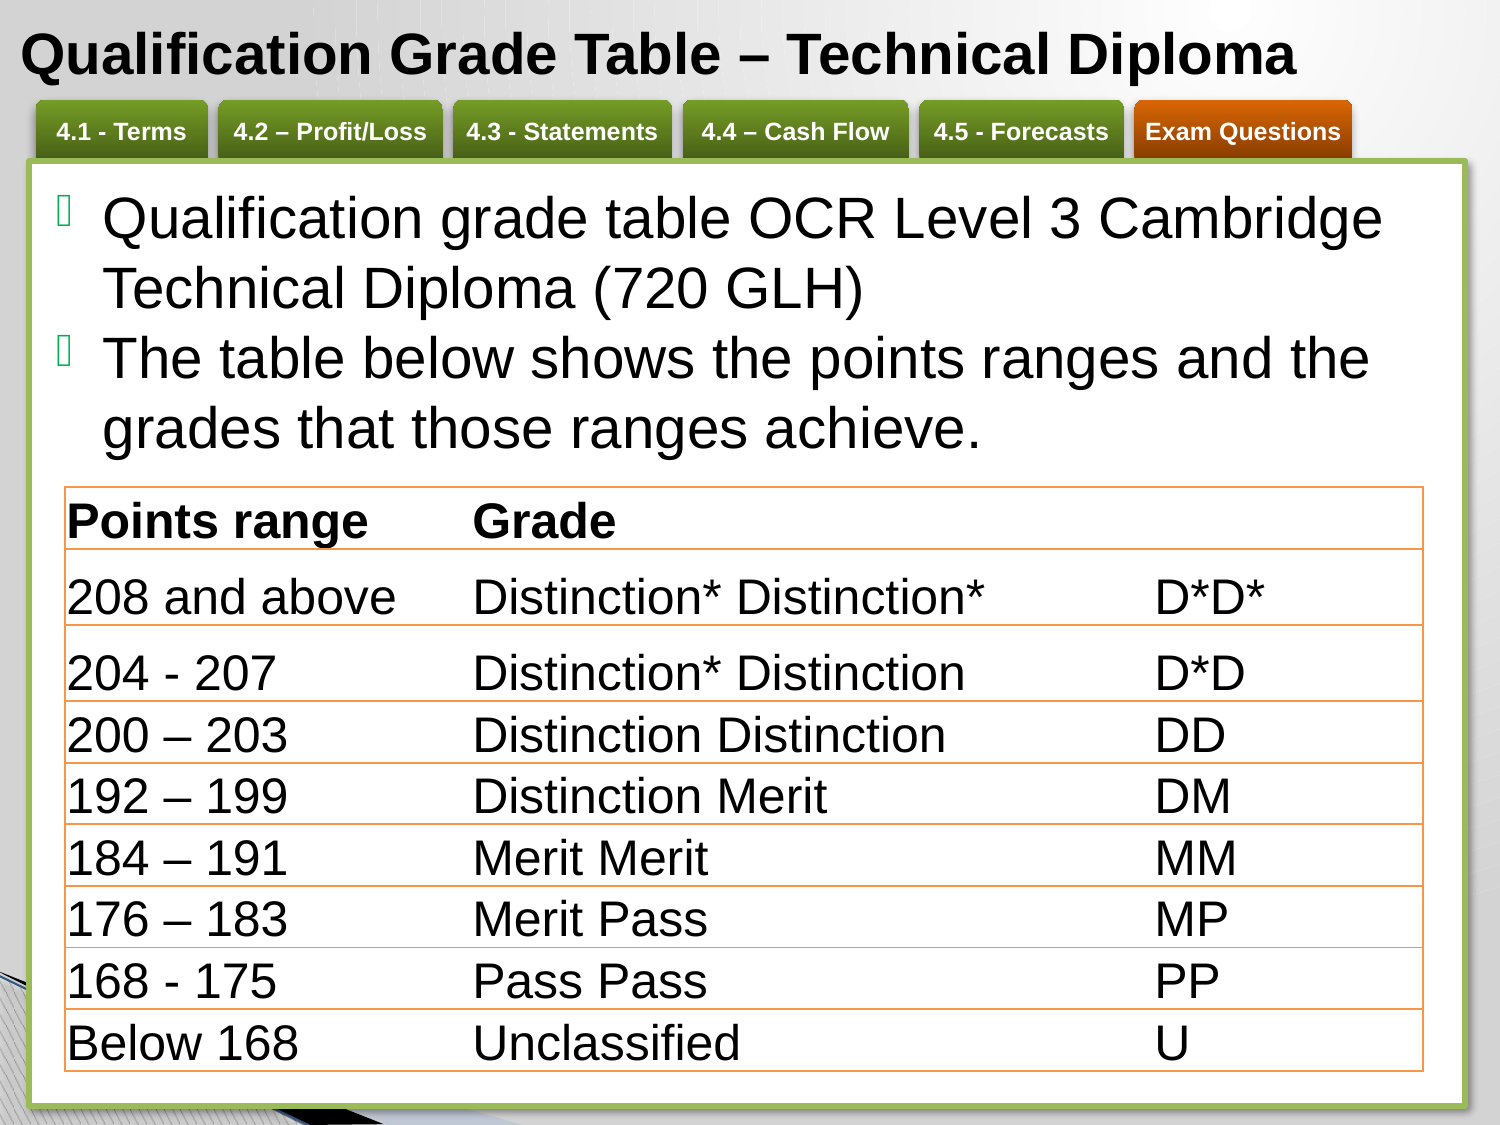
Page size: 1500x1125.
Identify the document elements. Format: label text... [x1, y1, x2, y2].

picture [281, 1114, 303, 1125]
table_cell Merit Merit [471, 825, 1153, 885]
table_cell 168 - 175 [66, 948, 471, 1008]
text_box Qualification grade table OCR Level 3 Cambridge Technical Diploma (720 GLH) The table below shows the points ranges and the grades that those ranges achieve. [41, 172, 1447, 468]
table_cell DM [1153, 764, 1422, 823]
table_cell MP [1153, 887, 1422, 947]
table_header Grade [471, 488, 1153, 548]
table_cell 208 and above [66, 550, 471, 624]
table_cell MM [1153, 825, 1422, 885]
table_cell Below 168 [66, 1010, 471, 1070]
table_header [1153, 488, 1422, 548]
title Qualification Grade Table – Technical Diploma [5, 0, 1447, 102]
table_cell 184 – 191 [66, 825, 471, 885]
table_cell D*D* [1153, 550, 1422, 624]
table_cell Distinction* Distinction* [471, 550, 1153, 624]
table_cell Unclassified [471, 1010, 1153, 1070]
table_cell PP [1153, 948, 1422, 1008]
table_header Points range [66, 488, 471, 548]
table_cell Merit Pass [471, 887, 1153, 947]
table_cell 200 – 203 [66, 702, 471, 762]
table_cell 176 – 183 [66, 887, 471, 947]
text_box e [551, 0, 603, 5]
table_cell Distinction* Distinction [471, 626, 1153, 700]
table_cell DD [1153, 702, 1422, 762]
table_cell D*D [1153, 626, 1422, 700]
table_cell 192 – 199 [66, 764, 471, 823]
table_cell U [1153, 1010, 1422, 1070]
table_cell Distinction Merit [471, 764, 1153, 823]
table_cell 204 - 207 [66, 626, 471, 700]
table_cell Pass Pass [471, 948, 1153, 1008]
table_cell Distinction Distinction [471, 702, 1153, 762]
